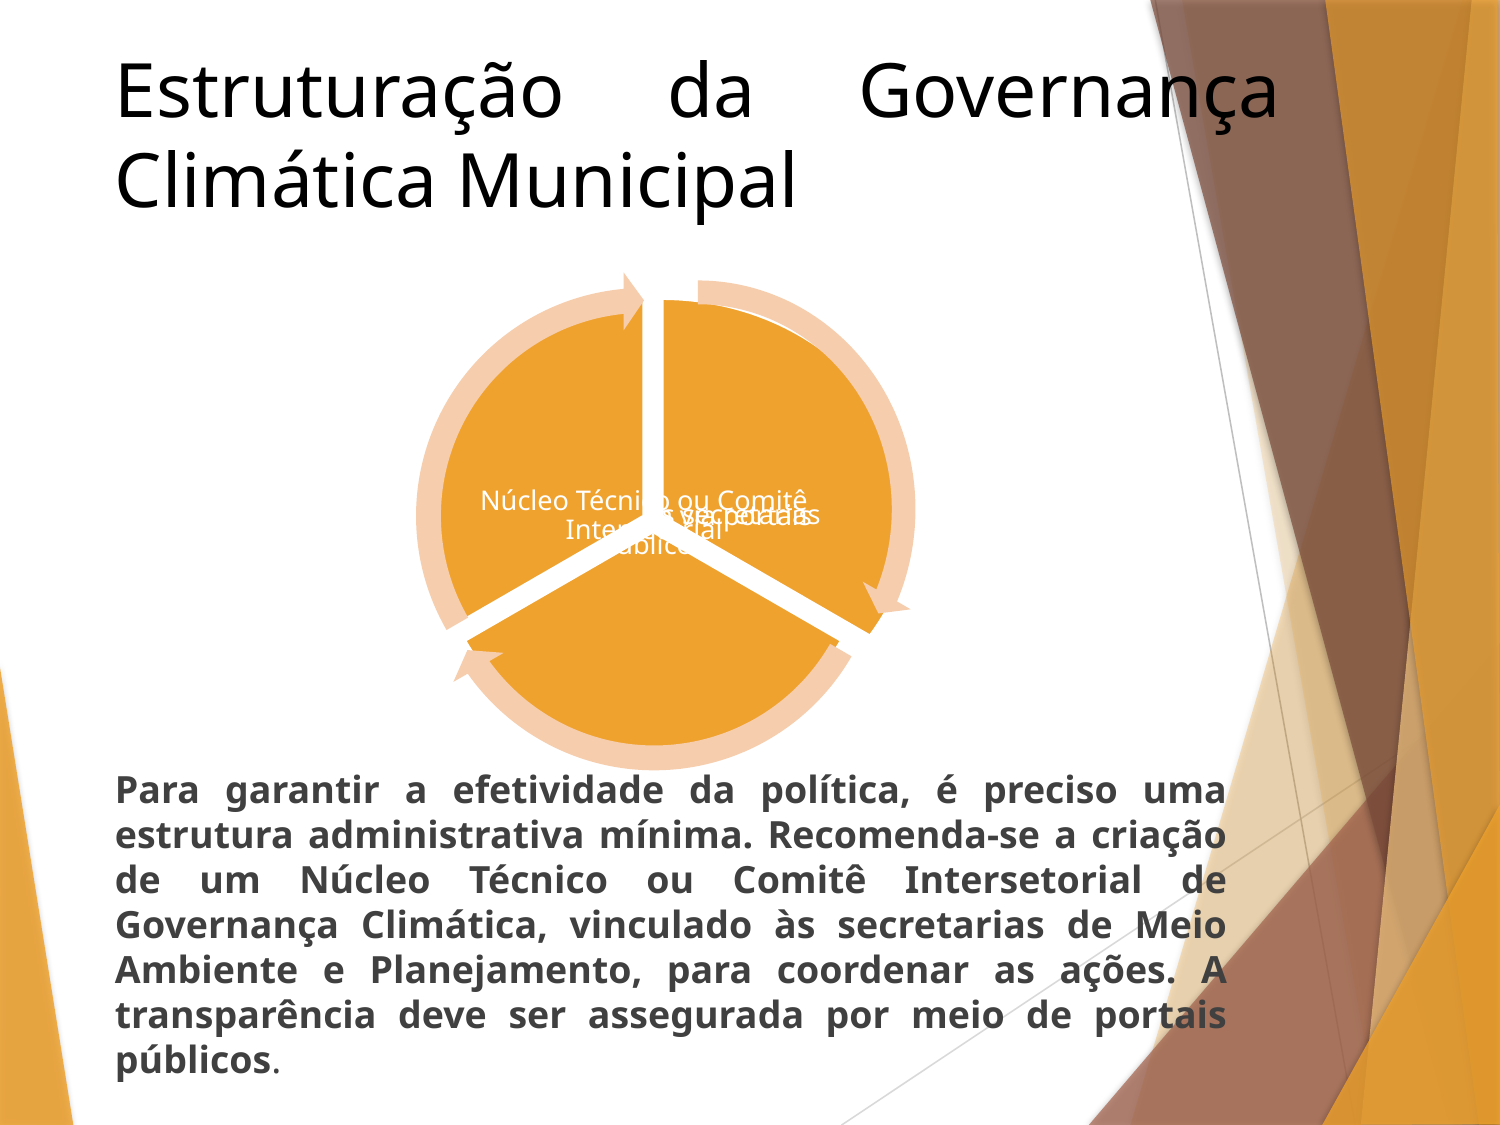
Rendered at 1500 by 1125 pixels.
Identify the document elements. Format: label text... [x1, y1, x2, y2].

list Para garantir a efetividade da política, é preciso uma estrutura administrativa mínima. Recomenda-se a criação de um Núcleo Técnico ou Comitê Intersetorial de Governança Climática, vinculado às secretarias de Meio Ambiente e Planejamento, para coordenar as ações. A transparência deve ser assegurada por meio de portais públicos. [99, 692, 1244, 1125]
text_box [256, 264, 1068, 784]
title Estruturação da Governança Climática Municipal [99, 34, 1296, 317]
